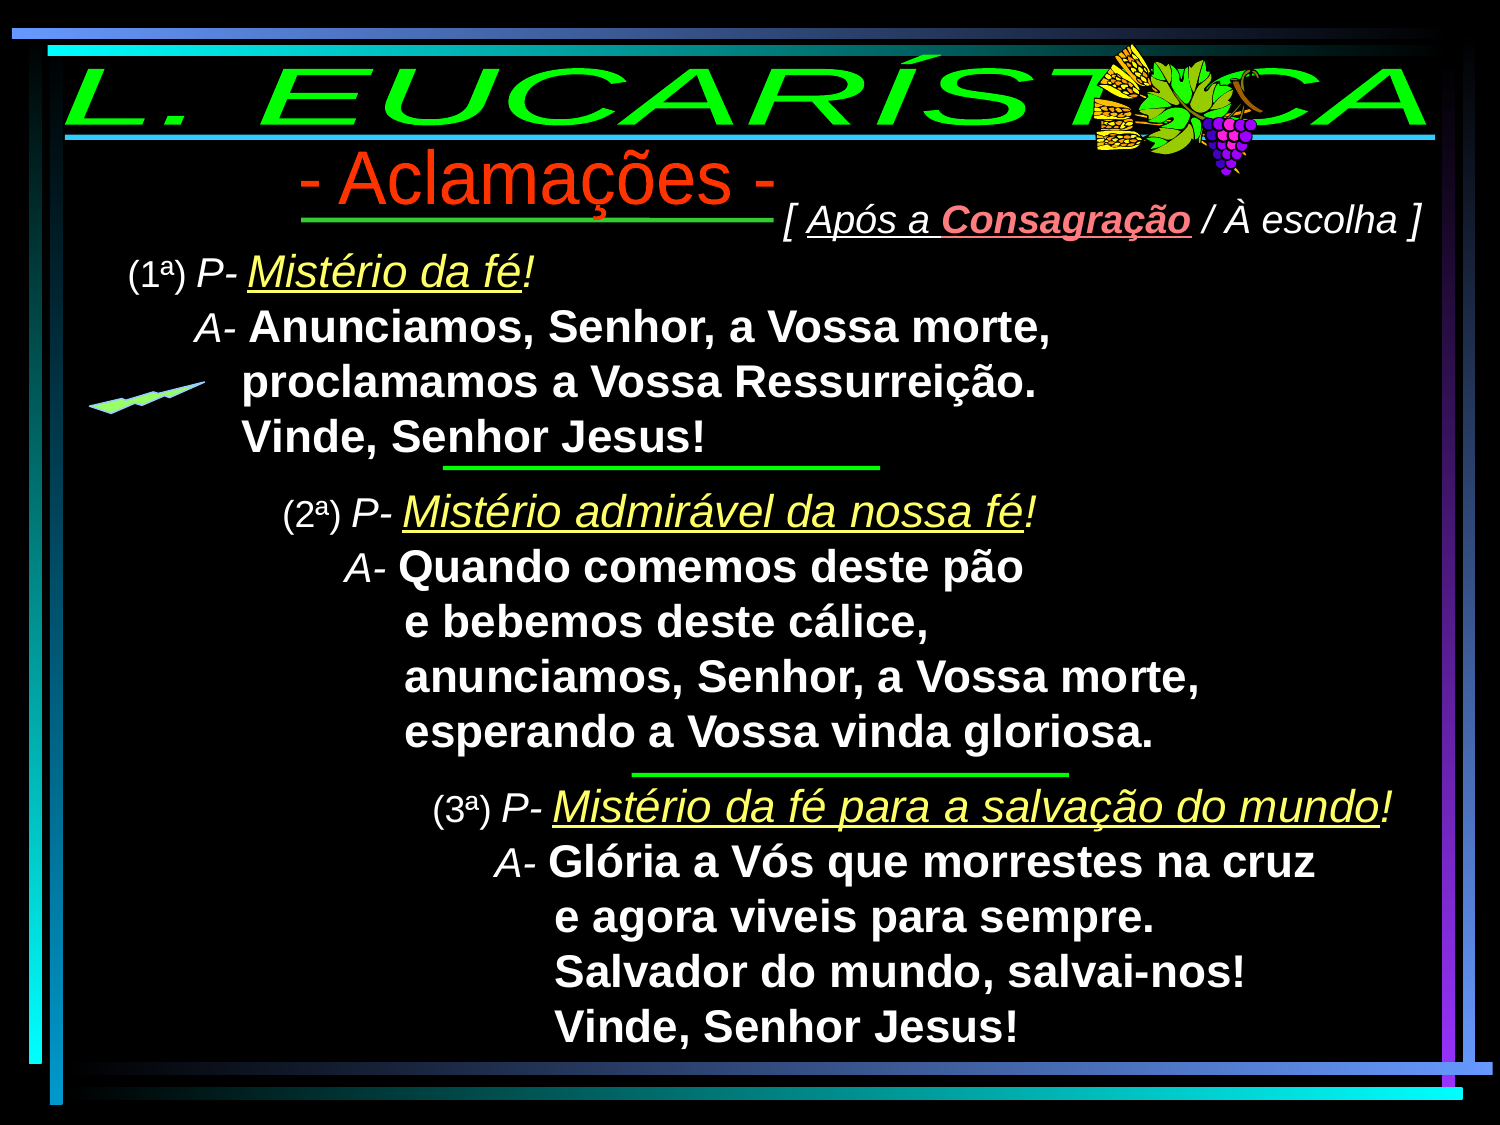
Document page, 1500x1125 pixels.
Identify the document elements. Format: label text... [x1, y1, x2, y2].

title [ Após a Consagração / À escolha ] (1ª) P- Mistério da fé! A- Anunciamos, Senhor, a Vossa morte, proclamamos a Vossa Ressurreição. Vinde, Senhor Jesus! (2ª) P- Mistério admirável da nossa fé! A- Quando comemos deste pão e bebemos deste cálice, anunciamos, Senhor, a Vossa morte, esperando a Vossa vinda gloriosa. (3ª) P- Mistério da fé para a salvação do mundo! A- Glória a Vós que morrestes na cruz e agora viveis para sempre. Salvador do mundo, salvai-nos! Vinde, Senhor Jesus! [112, 184, 1459, 1071]
text_box [89, 382, 205, 414]
picture [1116, 26, 1268, 195]
